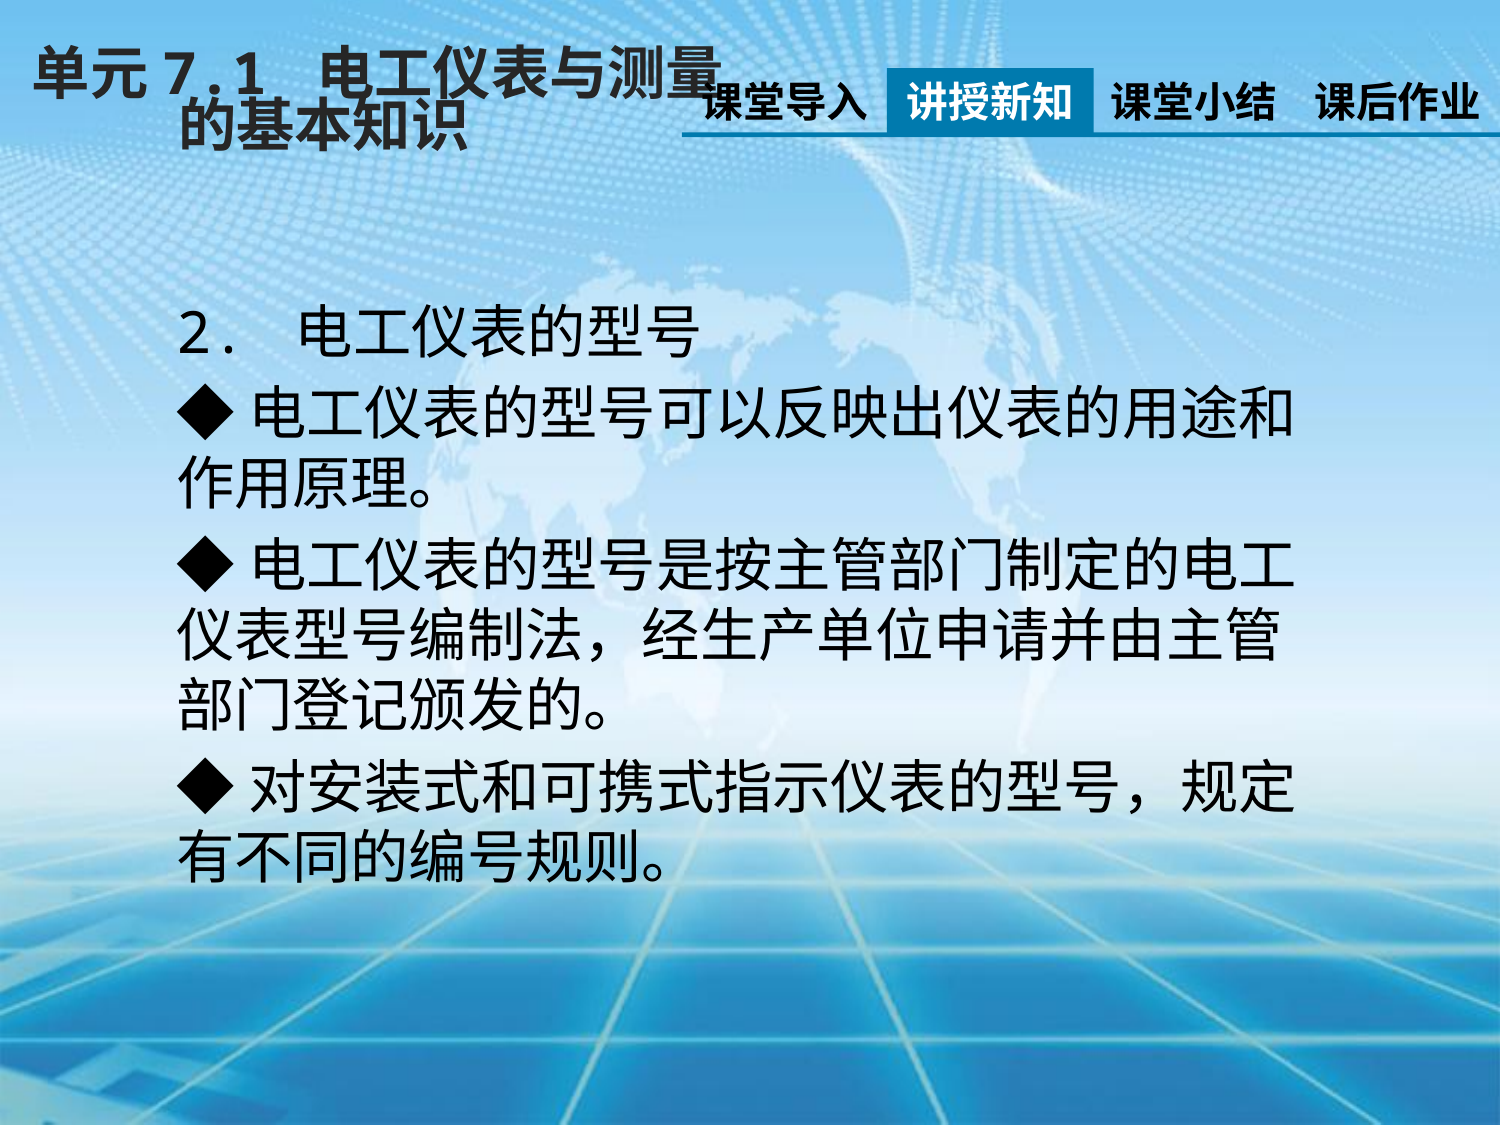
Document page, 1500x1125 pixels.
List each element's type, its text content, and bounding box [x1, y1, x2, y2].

picture [0, 0, 1500, 1125]
text_box 2. 电工仪表的型号 ◆电工仪表的型号可以反映出仪表的用途和作用原理。 ◆电工仪表的型号是按主管部门制定的电工仪表型号编制法，经生产单位申请并由主管部门登记颁发的。 ◆对安装式和可携式指示仪表的型号，规定有不同的编号规则。 [161, 287, 1345, 986]
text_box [16, 46, 1500, 168]
